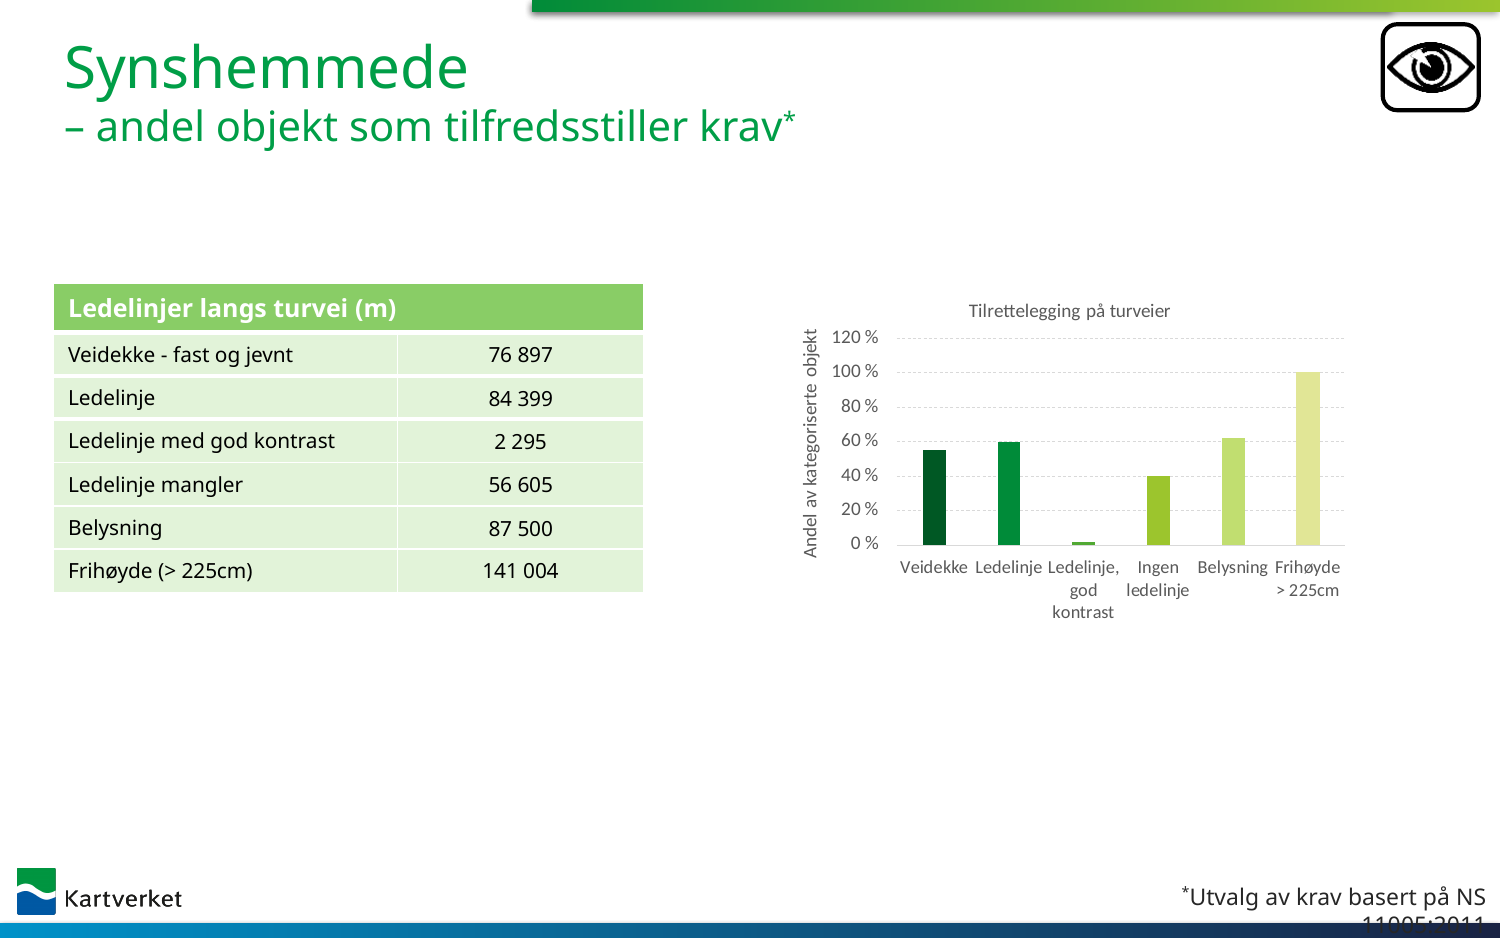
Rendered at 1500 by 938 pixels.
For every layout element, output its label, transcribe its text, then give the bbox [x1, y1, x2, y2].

table_cell 76 897 [398, 335, 643, 374]
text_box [1382, 24, 1480, 111]
table_cell Ledelinje med god kontrast [54, 421, 397, 462]
text_box *Utvalg av krav basert på NS 11005:2011 [1068, 873, 1500, 938]
picture [791, 291, 1348, 630]
table_header Ledelinjer langs turvei (m) [54, 284, 643, 330]
table_cell 141 004 [398, 550, 643, 592]
text_box Synshemmede – andel objekt som tilfredsstiller krav* [49, 24, 1431, 158]
table_cell 87 500 [398, 507, 643, 548]
table_cell Belysning [54, 507, 397, 548]
table_cell Ledelinje [54, 378, 397, 417]
table_cell 56 605 [398, 463, 643, 505]
table_cell 84 399 [398, 378, 643, 417]
table_cell 2 295 [398, 421, 643, 462]
table_cell Veidekke - fast og jevnt [54, 335, 397, 374]
table_cell Frihøyde (> 225cm) [54, 550, 397, 592]
table_cell Ledelinje mangler [54, 463, 397, 505]
